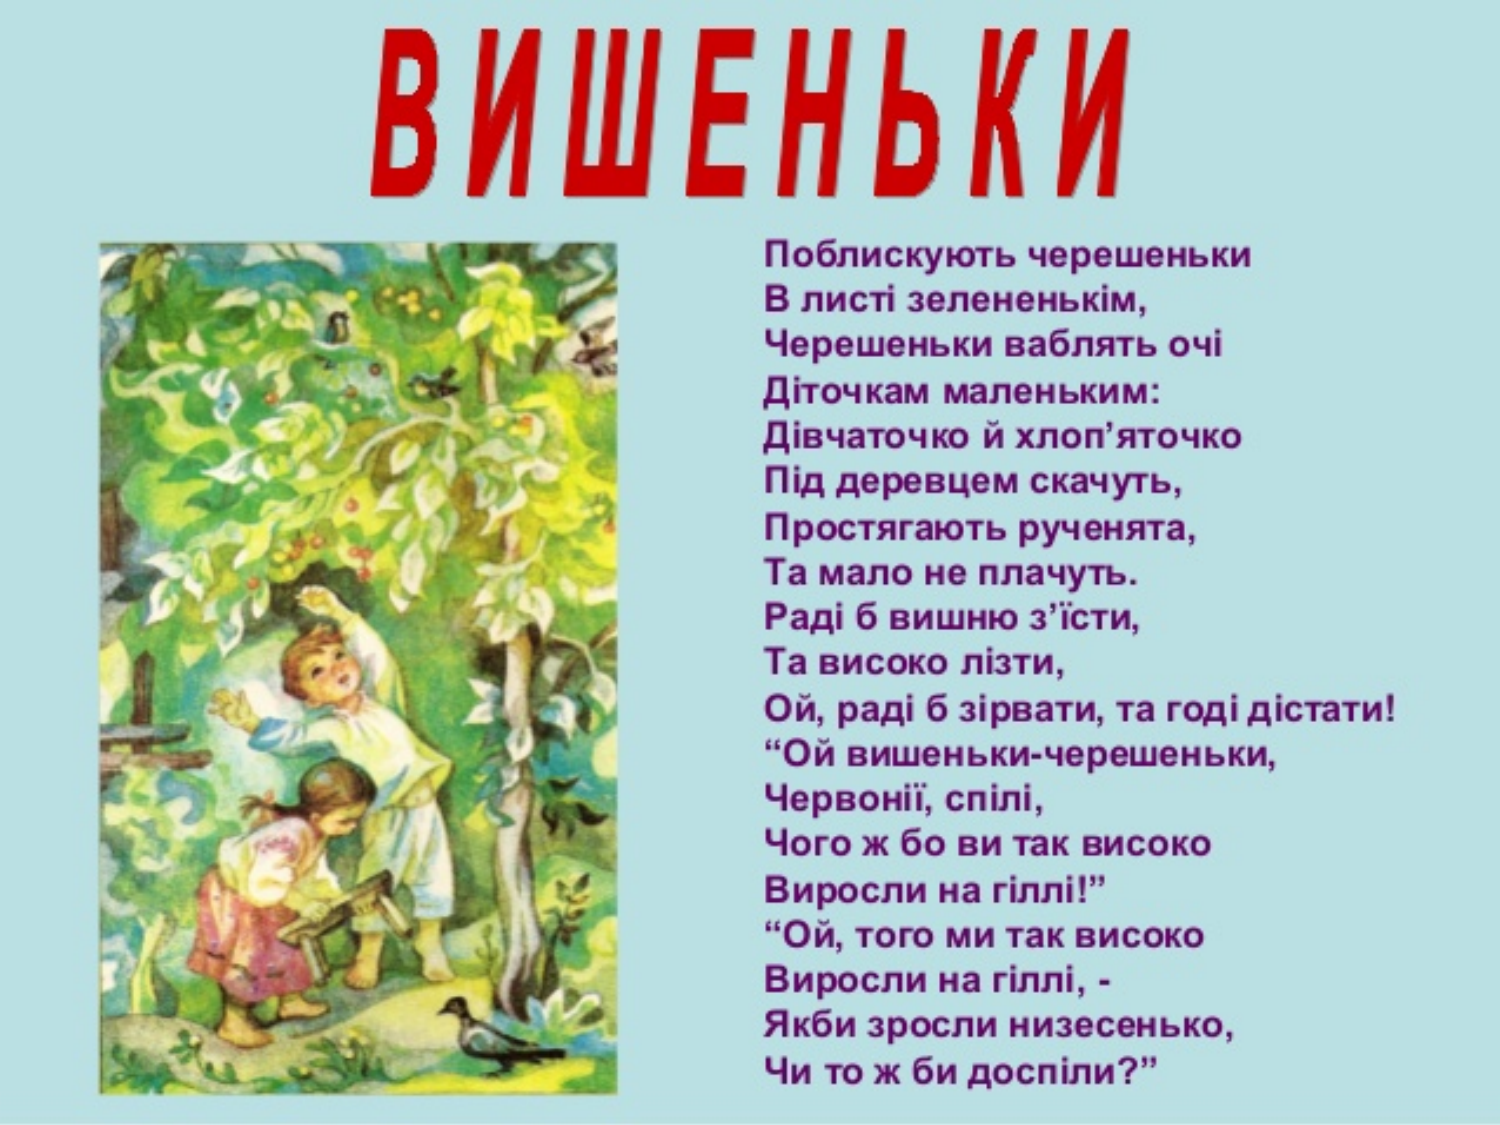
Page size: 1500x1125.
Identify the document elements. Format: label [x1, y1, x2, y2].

list [0, 0, 1500, 1125]
